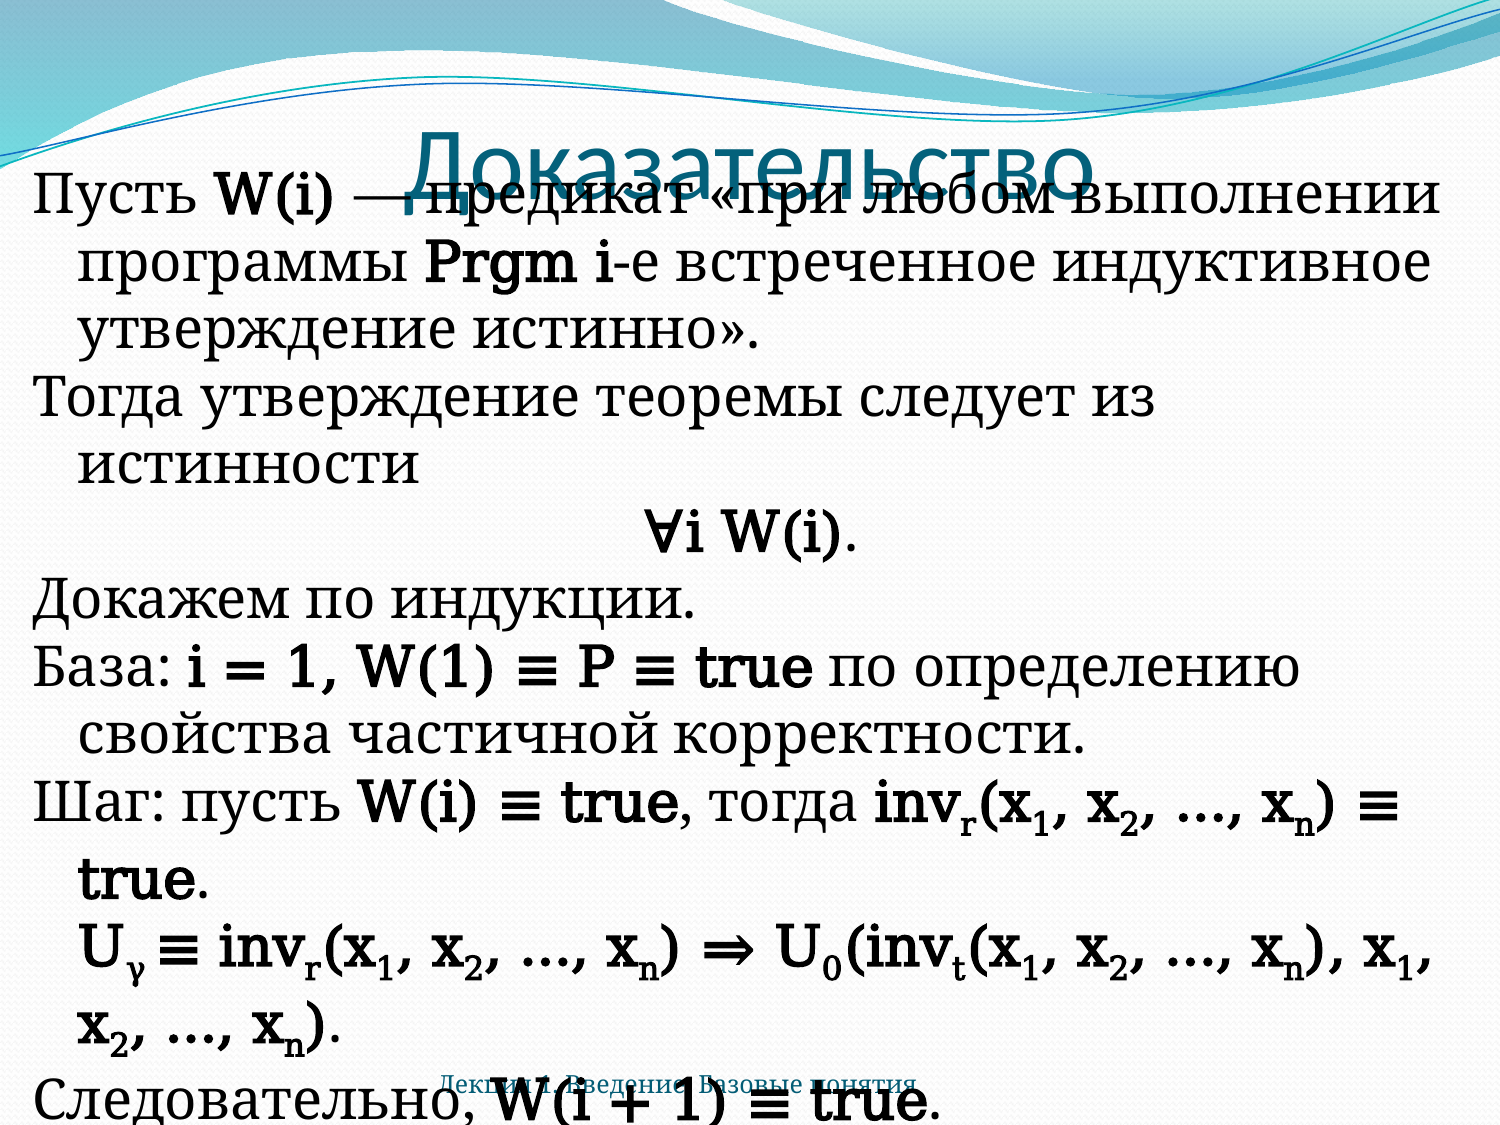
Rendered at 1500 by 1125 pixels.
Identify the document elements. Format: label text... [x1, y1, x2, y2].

title Доказательство [17, 32, 1483, 219]
footer Лекция 1. Введение. Базовые понятия [437, 1042, 988, 1103]
list Пусть W(i) — предикат «при любом выполнении программы Prgm i-е встреченное индуктивное утверждение истинно». Тогда утверждение теоремы следует из истинности ∀i W(i). Докажем по индукции. База: i = 1, W(1) ≡ P ≡ true по определению свойства частичной корректности. Шаг: пусть W(i) ≡ true, тогда invr(x1, x2, …, xn) ≡ true. Uγ ≡ invr(x1, x2, …, xn) ⇒ U0(invt(x1, x2, …, xn), x1, x2, …, xn). Следовательно, W(i + 1) ≡ true. [17, 219, 1483, 1069]
